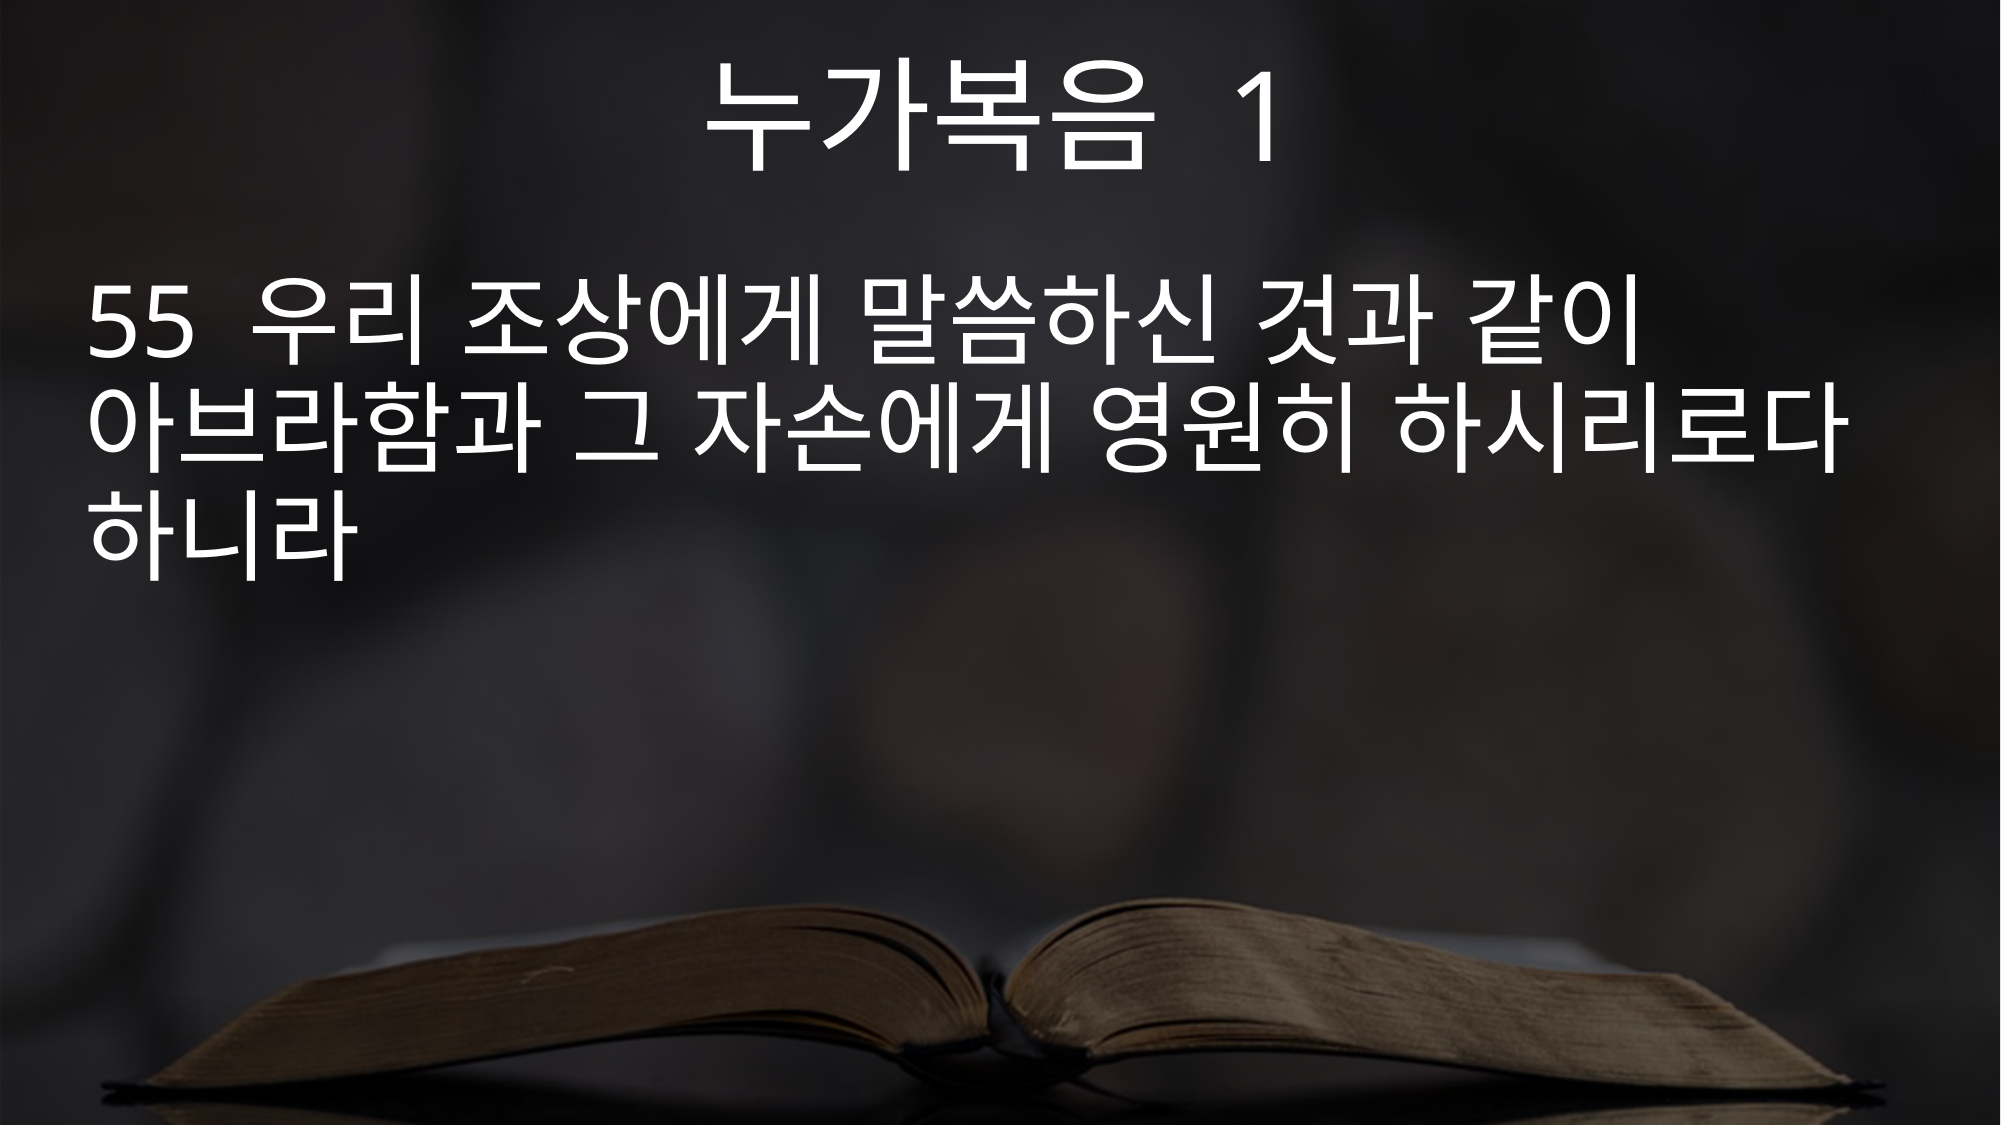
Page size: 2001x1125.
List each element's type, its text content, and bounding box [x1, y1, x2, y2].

picture [0, 0, 2001, 1125]
footer 누가복음 1 [0, 32, 2000, 192]
list 55 우리 조상에게 말씀하신 것과 같이 아브라함과 그 자손에게 영원히 하시리로다 하니라 [69, 263, 1953, 423]
